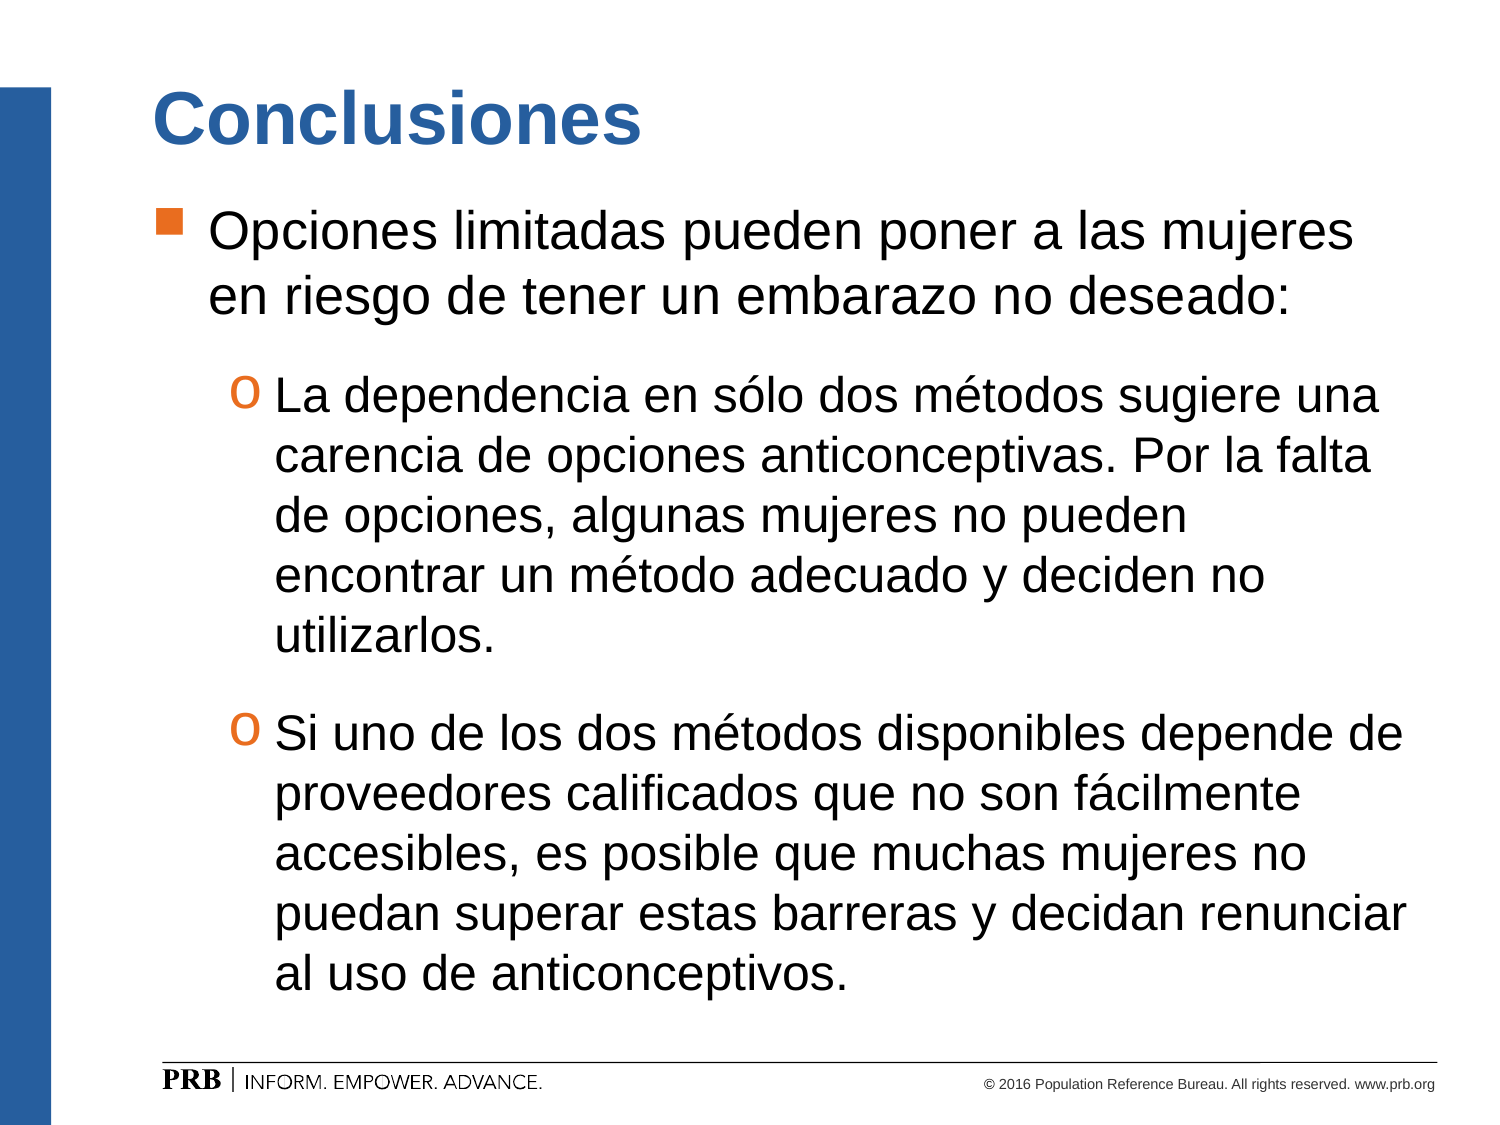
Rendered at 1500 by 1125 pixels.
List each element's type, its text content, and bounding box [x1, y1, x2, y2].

title Conclusiones [137, 62, 1407, 163]
list Opciones limitadas pueden poner a las mujeres en riesgo de tener un embarazo no deseado: La dependencia en sólo dos métodos sugiere una carencia de opciones anticonceptivas. Por la falta de opciones, algunas mujeres no pueden encontrar un método adecuado y deciden no utilizarlos. Si uno de los dos métodos disponibles depende de proveedores calificados que no son fácilmente accesibles, es posible que muchas mujeres no puedan superar estas barreras y decidan renunciar al uso de anticonceptivos. [137, 187, 1425, 1013]
